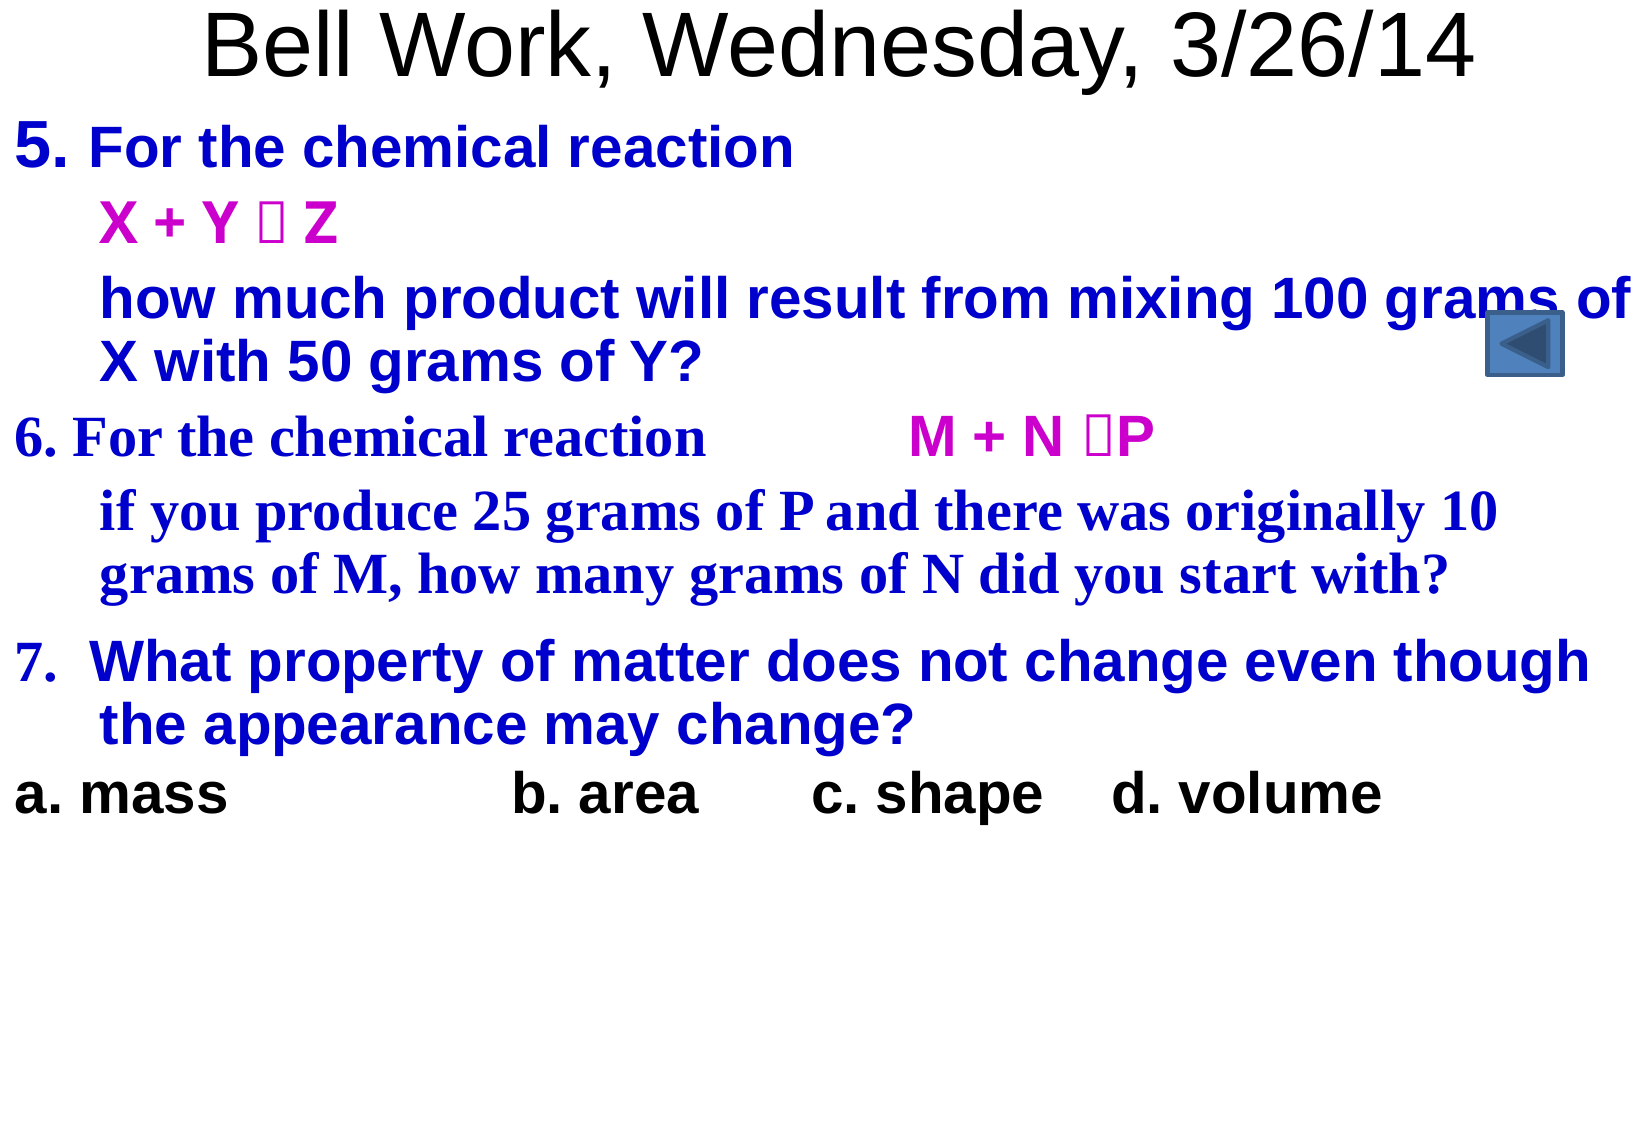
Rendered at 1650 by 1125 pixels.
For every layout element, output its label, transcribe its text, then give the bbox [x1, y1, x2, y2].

text_box Bell Work, Wednesday, 3/26/14 [96, 0, 1582, 80]
text_box [1485, 310, 1565, 377]
text_box 5. For the chemical reaction X + Y  Z how much product will result from mixing 100 grams of X with 50 grams of Y? 6. For the chemical reaction M + N P if you produce 25 grams of P and there was originally 10 grams of M, how many grams of N did you start with? 7. What property of matter does not change even though the appearance may change? a. mass b. area c. shape d. volume [0, 102, 1650, 833]
